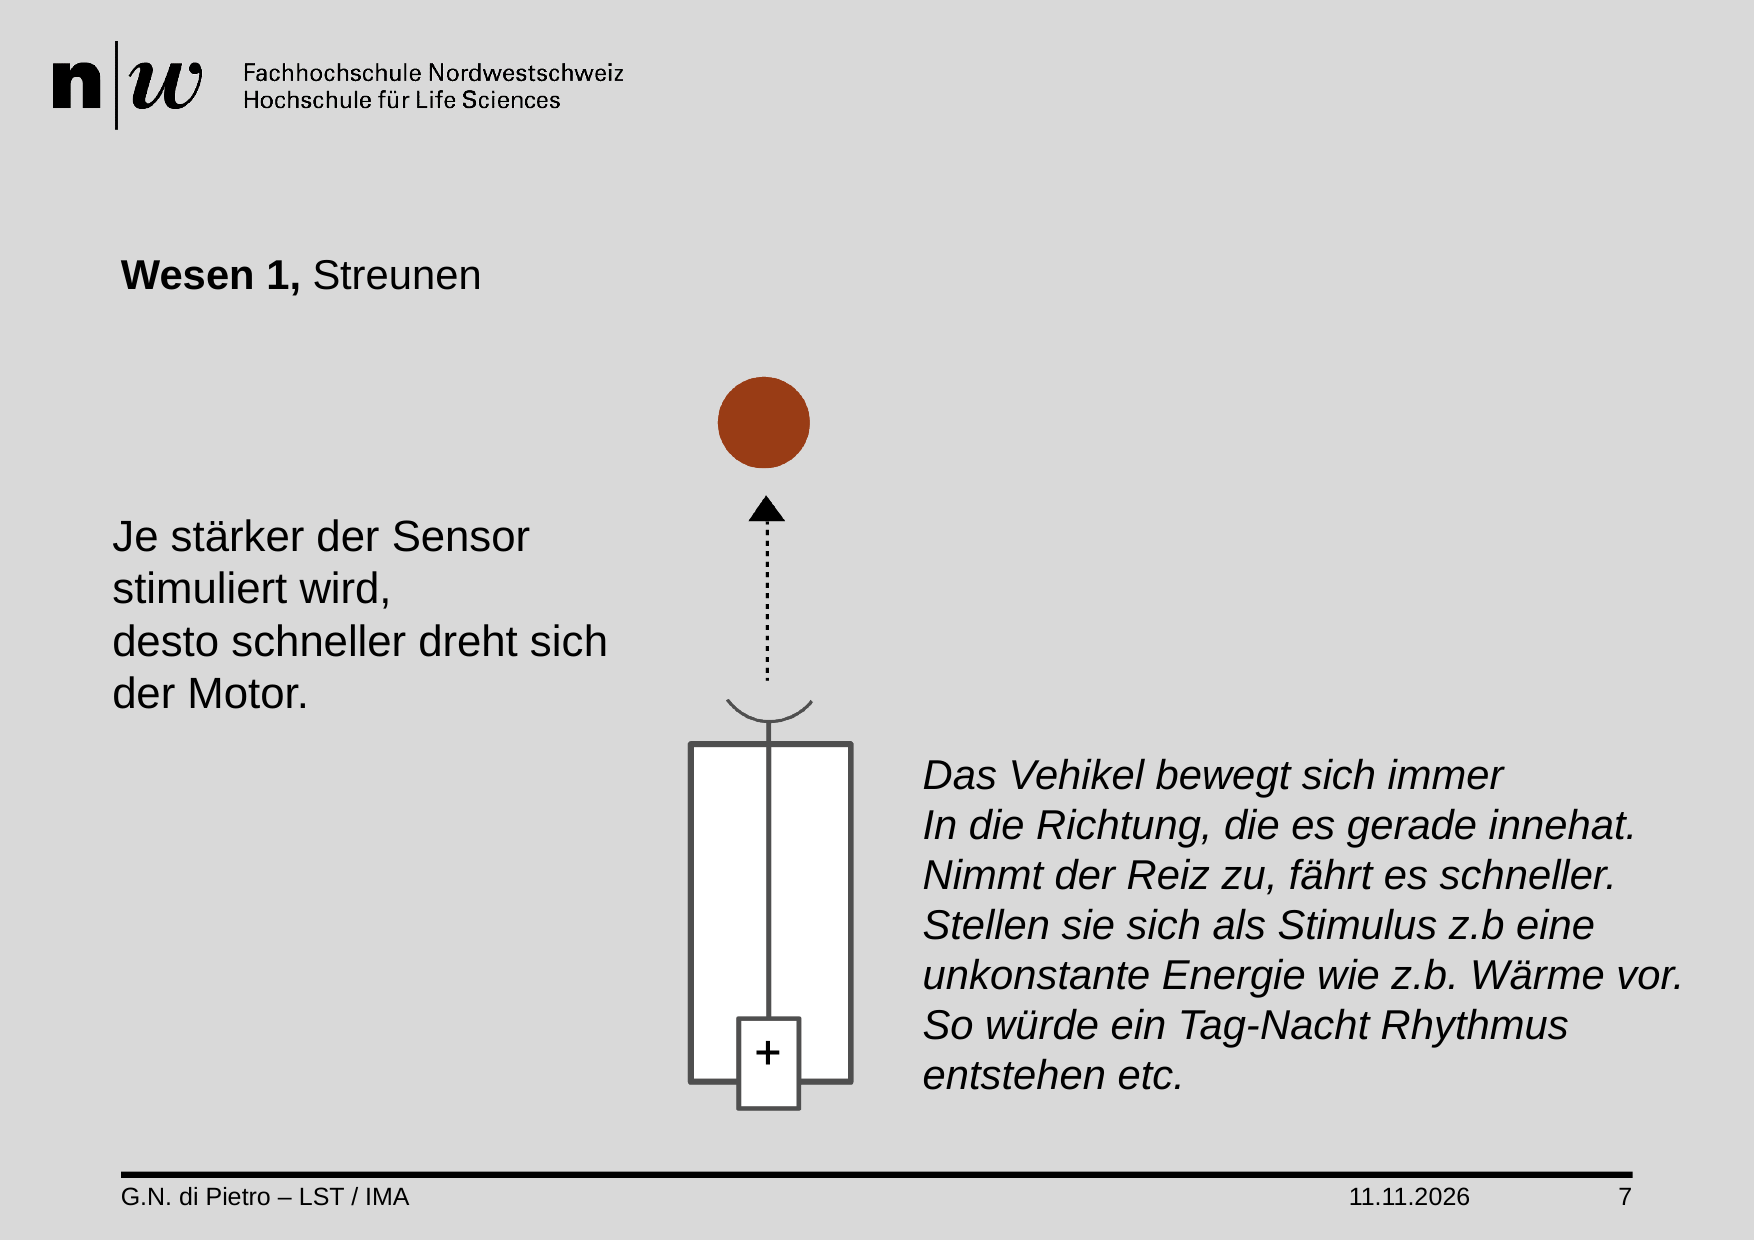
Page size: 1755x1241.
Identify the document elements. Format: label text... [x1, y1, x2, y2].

text_box Je stärker der Sensor stimuliert wird, desto schneller dreht sich der Motor. [97, 500, 633, 725]
slide_number 7 [1490, 1180, 1633, 1211]
picture [53, 41, 623, 130]
picture [687, 376, 854, 1111]
text_box Das Vehikel bewegt sich immer In die Richtung, die es gerade innehat. Nimmt der Reiz zu, fährt es schneller. Stellen sie sich als Stimulus z.b eine unkonstante Energie wie z.b. Wärme vor. So würde ein Tag-Nacht Rhythmus entstehen etc. [908, 740, 1724, 1105]
footer G.N. di Pietro – LST / IMA [120, 1180, 1349, 1211]
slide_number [1349, 1180, 1490, 1211]
title Wesen 1, Streunen [120, 247, 1633, 307]
